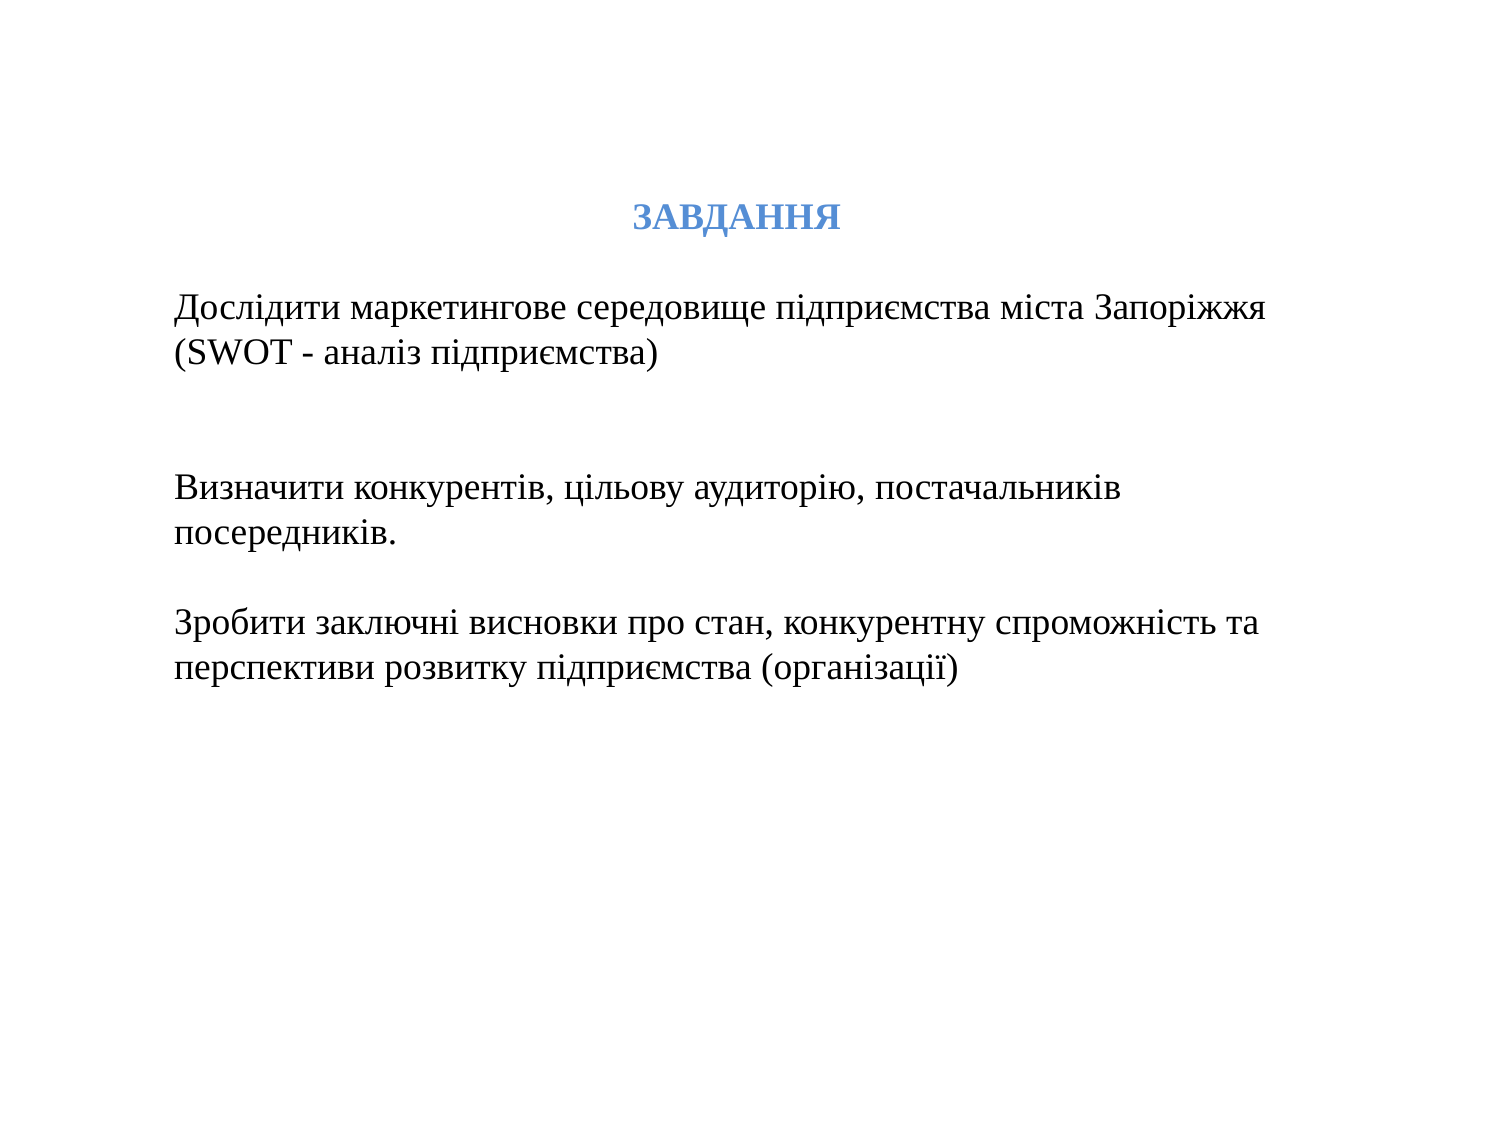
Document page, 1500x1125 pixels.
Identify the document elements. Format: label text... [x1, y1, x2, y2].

text_box ЗАВДАННЯ Дослідити маркетингове середовище підприємства міста Запоріжжя (SWOT - аналіз підприємства) Визначити конкурентів, цільову аудиторію, постачальників посередників. Зробити заключні висновки про стан, конкурентну спроможність та перспективи розвитку підприємства (організації) [159, 184, 1314, 695]
